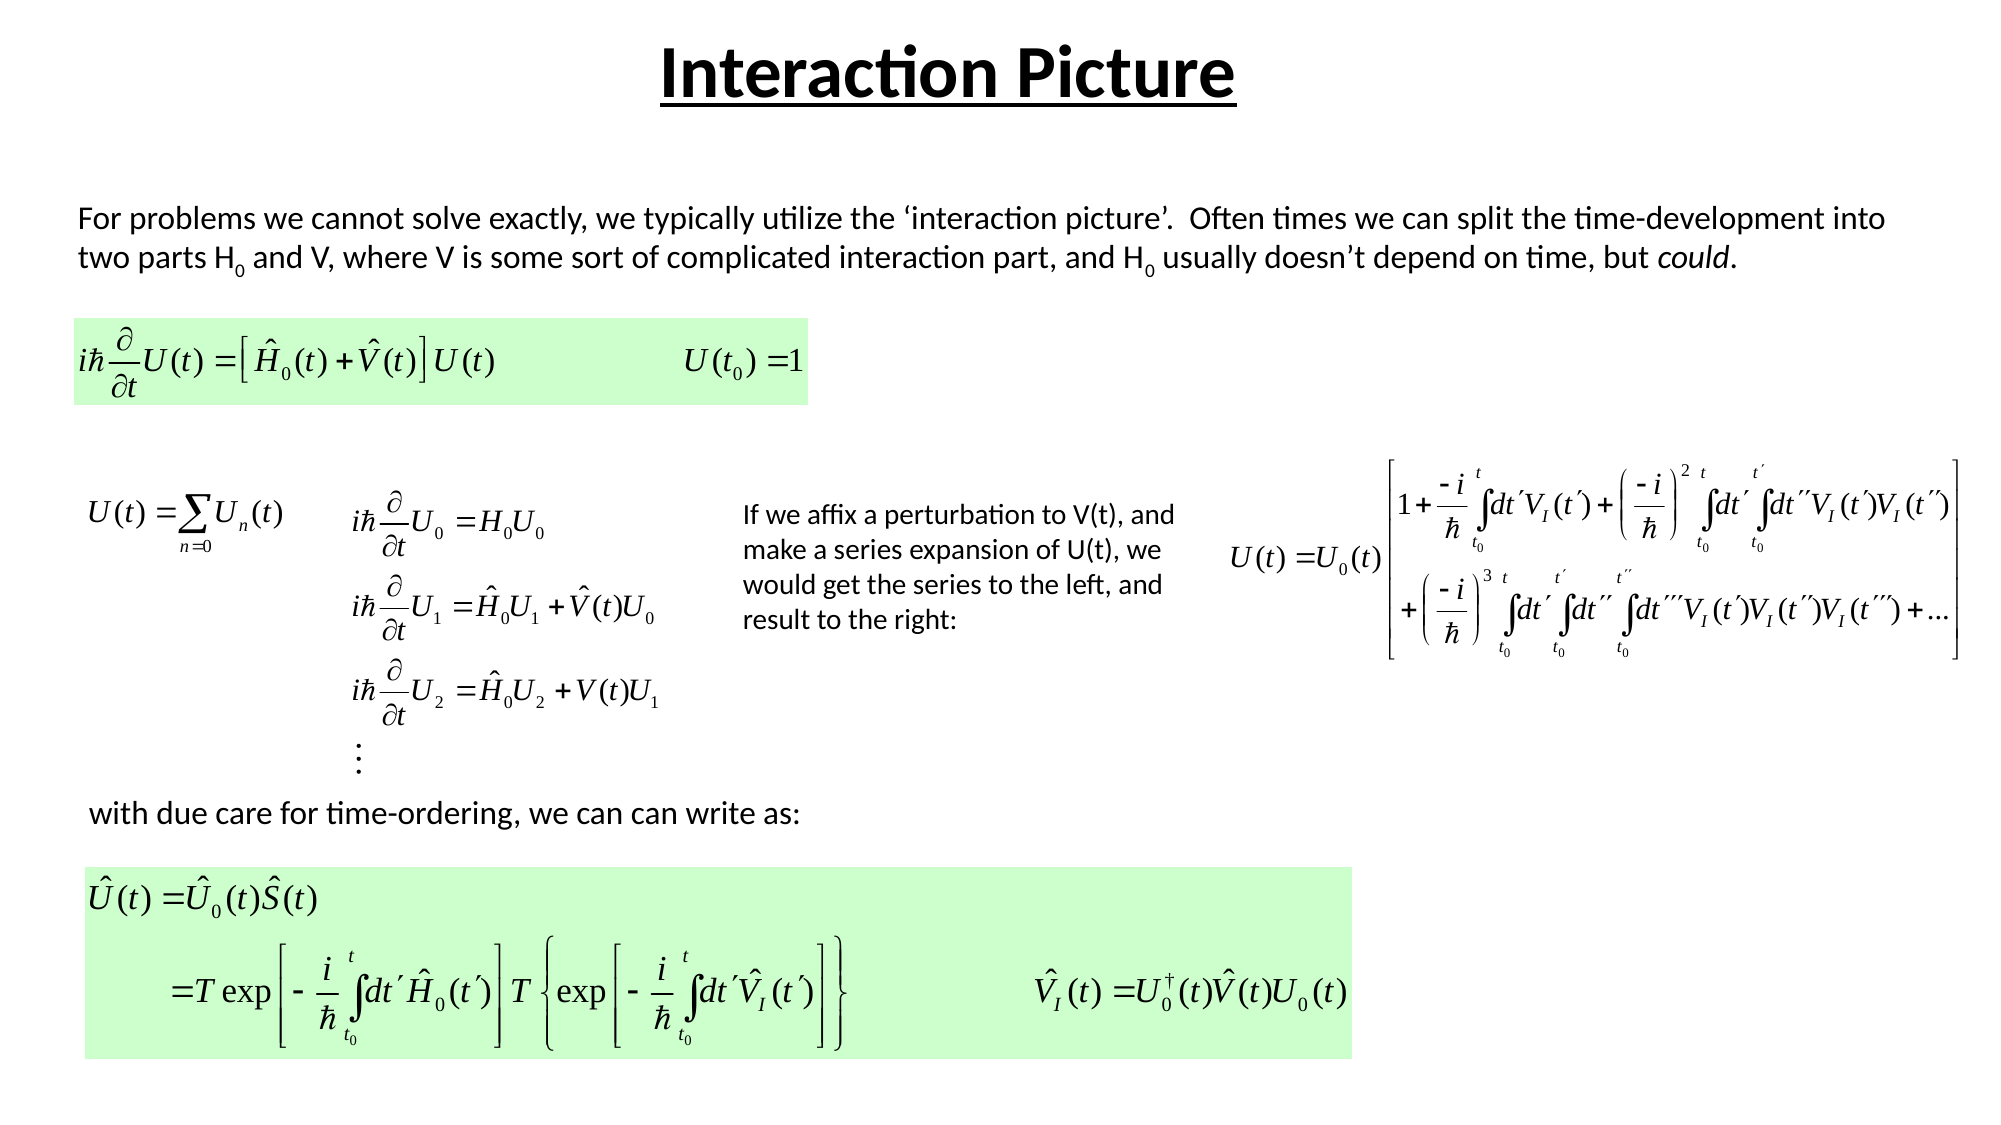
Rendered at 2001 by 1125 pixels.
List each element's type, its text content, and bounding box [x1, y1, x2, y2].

text_box For problems we cannot solve exactly, we typically utilize the ‘interaction picture’. Often times we can split the time-development into two parts H0 and V, where V is some sort of complicated interaction part, and H0 usually doesn’t depend on time, but could. [63, 188, 1909, 289]
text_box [84, 867, 1352, 1060]
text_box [347, 481, 666, 777]
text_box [73, 318, 808, 405]
text_box If we affix a perturbation to V(t), and make a series expansion of U(t), we would get the series to the left, and result to the right: [728, 488, 1227, 643]
text_box with due care for time-ordering, we can can write as: [73, 783, 1000, 839]
text_box Interaction Picture [645, 15, 1293, 121]
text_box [84, 488, 290, 560]
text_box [1227, 454, 1969, 666]
